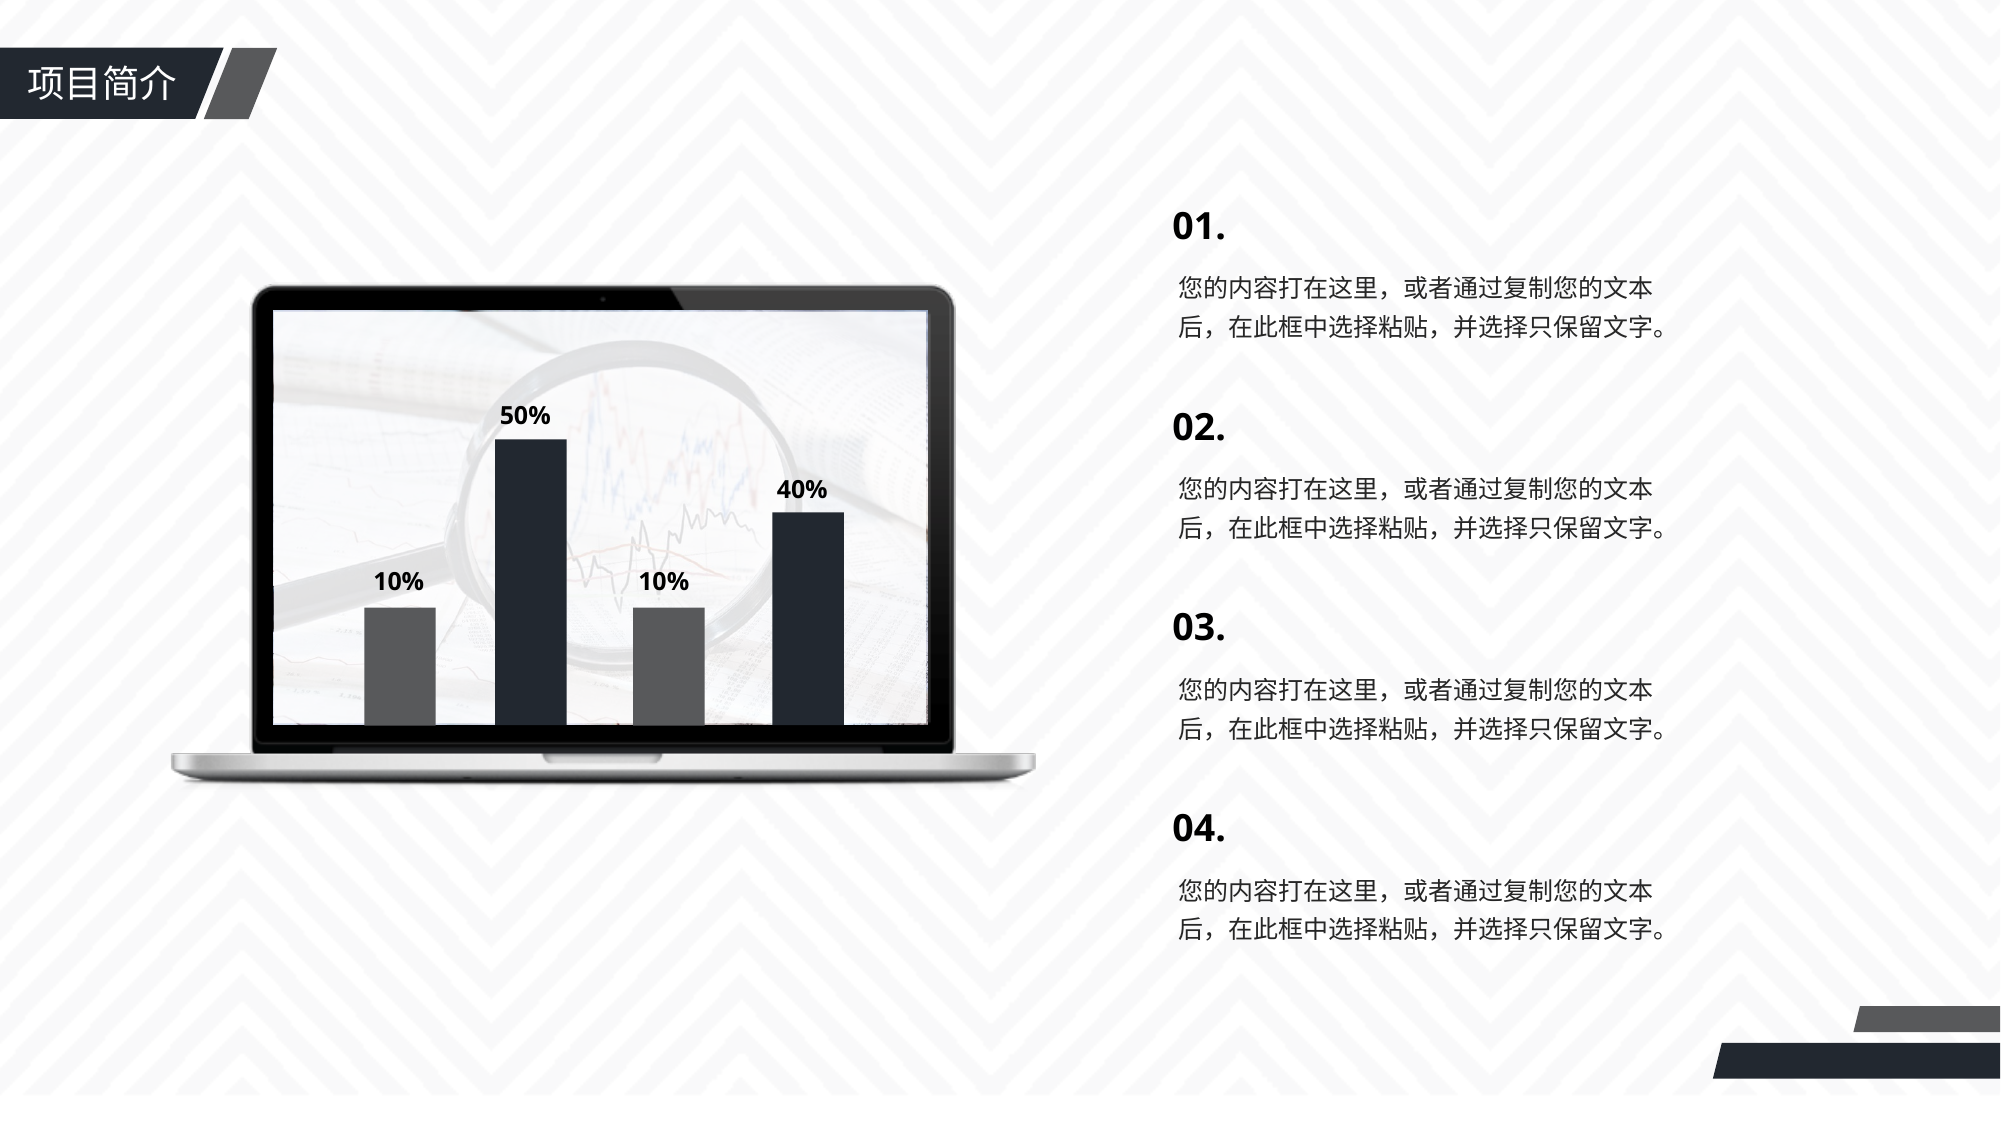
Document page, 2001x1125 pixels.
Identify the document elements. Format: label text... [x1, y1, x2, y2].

text_box 02. [1157, 395, 1242, 455]
text_box 04. [1157, 796, 1242, 857]
text_box 您的内容打在这里，或者通过复制您的文本后，在此框中选择粘贴，并选择只保留文字。 [1155, 858, 1677, 952]
picture [0, 0, 2001, 1125]
text_box 您的内容打在这里，或者通过复制您的文本后，在此框中选择粘贴，并选择只保留文字。 [1155, 457, 1677, 550]
text_box 您的内容打在这里，或者通过复制您的文本后，在此框中选择粘贴，并选择只保留文字。 [1155, 657, 1677, 751]
text_box 01. [1157, 194, 1242, 255]
text_box 03. [1157, 595, 1242, 656]
text_box 您的内容打在这里，或者通过复制您的文本后，在此框中选择粘贴，并选择只保留文字。 [1155, 256, 1677, 350]
